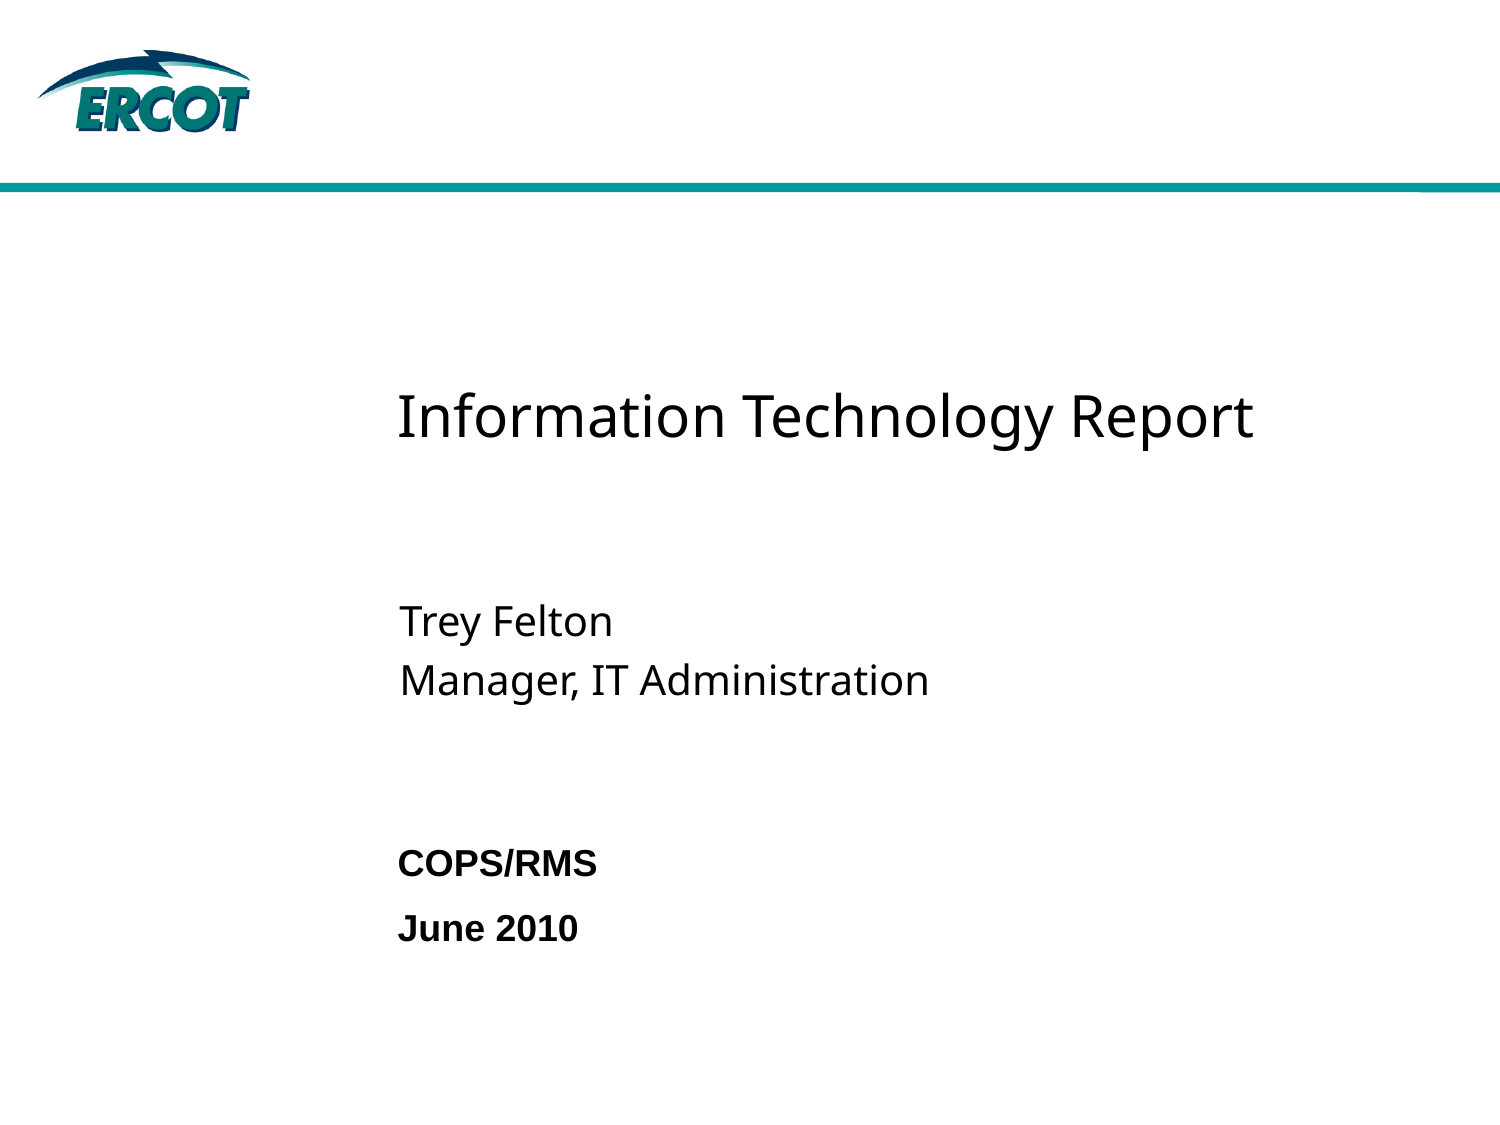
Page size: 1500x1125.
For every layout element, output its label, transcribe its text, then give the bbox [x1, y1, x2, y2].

picture [37, 50, 250, 136]
subtitle Trey Felton Manager, IT Administration [384, 587, 1426, 776]
footer COPS/RMS [382, 830, 1413, 901]
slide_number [382, 901, 1413, 976]
title Information Technology Report [382, 312, 1371, 516]
